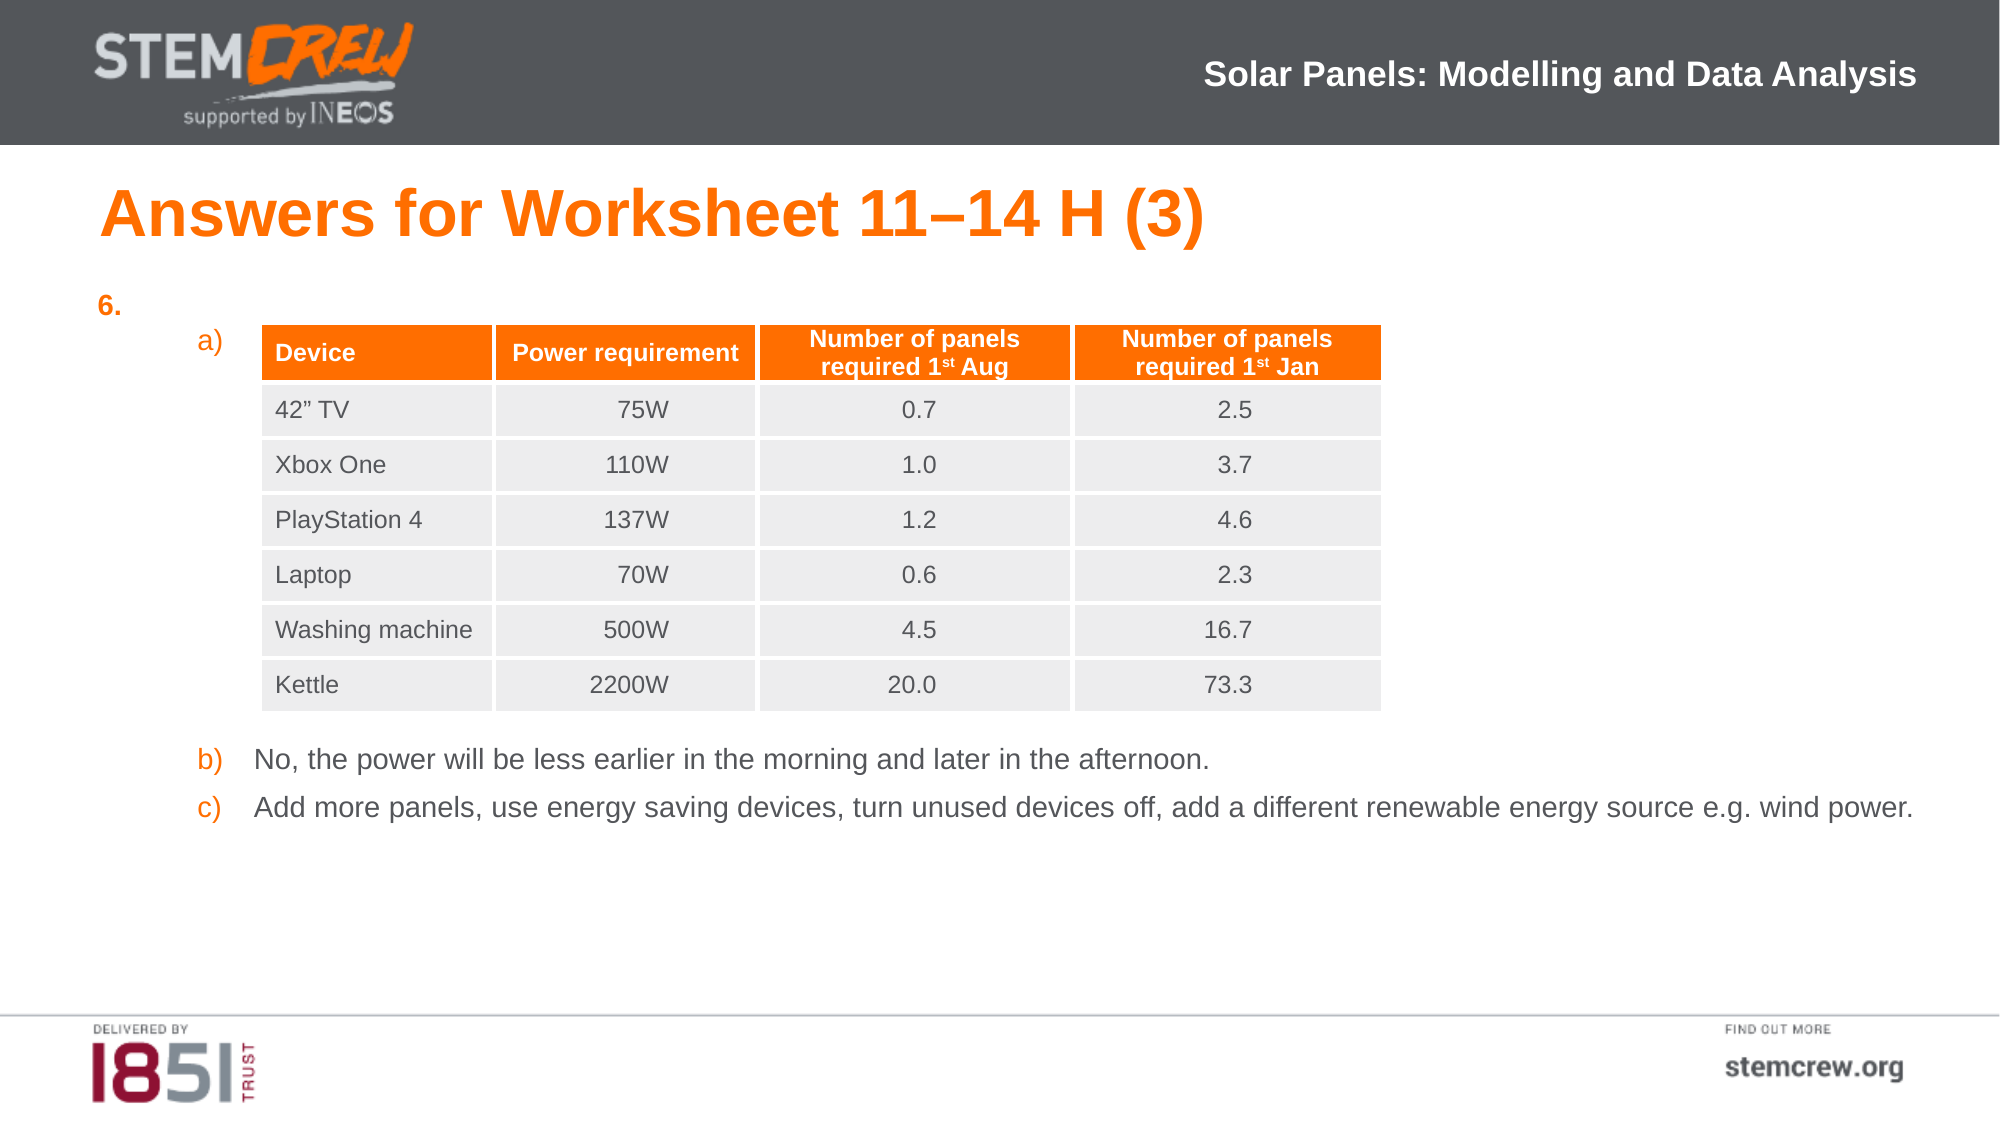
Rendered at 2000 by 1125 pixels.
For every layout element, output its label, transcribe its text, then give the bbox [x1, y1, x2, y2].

table_header Number of panels required 1st Jan [1075, 325, 1381, 380]
table_cell PlayStation 4 [262, 495, 492, 546]
table_cell Xbox One [262, 440, 492, 491]
table_cell 75W [496, 385, 755, 436]
table_cell 2.3 [1075, 550, 1381, 601]
picture [0, 1012, 2000, 1125]
table_cell Washing machine [262, 605, 492, 656]
text_box Answers for Worksheet 11–14 H (3) [97, 167, 1267, 250]
table_cell 20.0 [760, 660, 1070, 711]
table_cell 2.5 [1075, 385, 1381, 436]
table_cell 0.6 [760, 550, 1070, 601]
table_cell 16.7 [1075, 605, 1381, 656]
text_box Solar Panels: Modelling and Data Analysis [1015, 48, 1928, 94]
table_cell 42” TV [262, 385, 492, 436]
table_cell 0.7 [760, 385, 1070, 436]
table_cell 500W [496, 605, 755, 656]
table_cell 4.5 [760, 605, 1070, 656]
table_cell 1.0 [760, 440, 1070, 491]
table_header Device [262, 325, 492, 380]
table_cell 3.7 [1075, 440, 1381, 491]
table_cell 137W [496, 495, 755, 546]
table_cell 2200W [496, 660, 755, 711]
table_cell Kettle [262, 660, 492, 711]
table_cell 73.3 [1075, 660, 1381, 711]
table_cell 4.6 [1075, 495, 1381, 546]
table_cell 110W [496, 440, 755, 491]
table_cell Laptop [262, 550, 492, 601]
table_cell 70W [496, 550, 755, 601]
picture [0, 0, 2000, 145]
text_box No, the power will be less earlier in the morning and later in the afternoon. Add more panels, use energy saving devices, turn unused devices off, add a different renewable energy source e.g. wind power. [97, 286, 1991, 824]
table_cell 1.2 [760, 495, 1070, 546]
table_header Number of panels required 1st Aug [760, 325, 1070, 380]
table_header Power requirement [496, 325, 755, 380]
